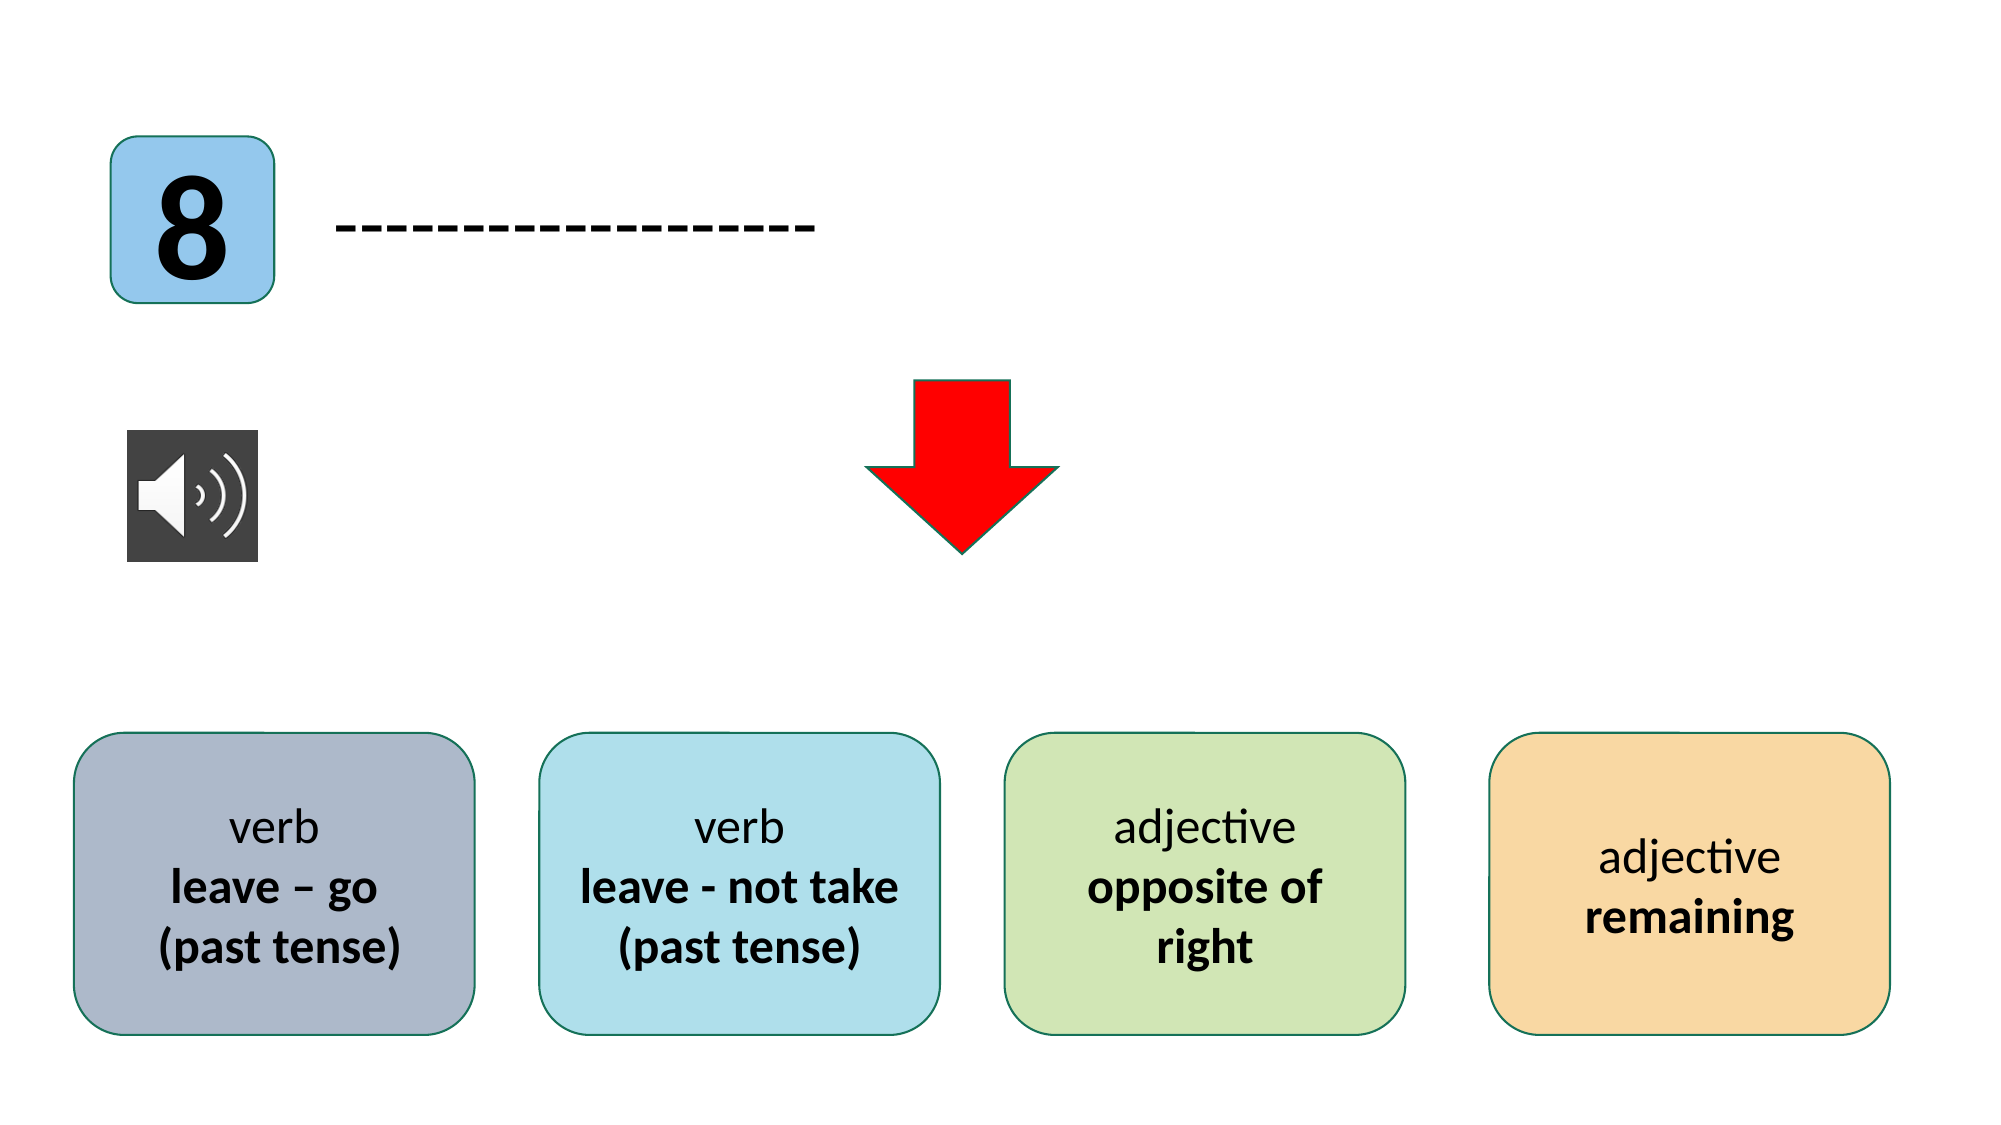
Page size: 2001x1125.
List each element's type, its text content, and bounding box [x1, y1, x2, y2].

text_box ------------------- [319, 161, 1859, 277]
text_box 8 [109, 135, 276, 305]
text_box adjective remaining [1488, 731, 1892, 1036]
text_box [863, 379, 1061, 556]
text_box verb leave – go (past tense) [72, 731, 476, 1036]
text_box adjective opposite of right [1003, 731, 1407, 1036]
text_box verb leave - not take (past tense) [538, 731, 942, 1036]
picture [125, 429, 260, 563]
